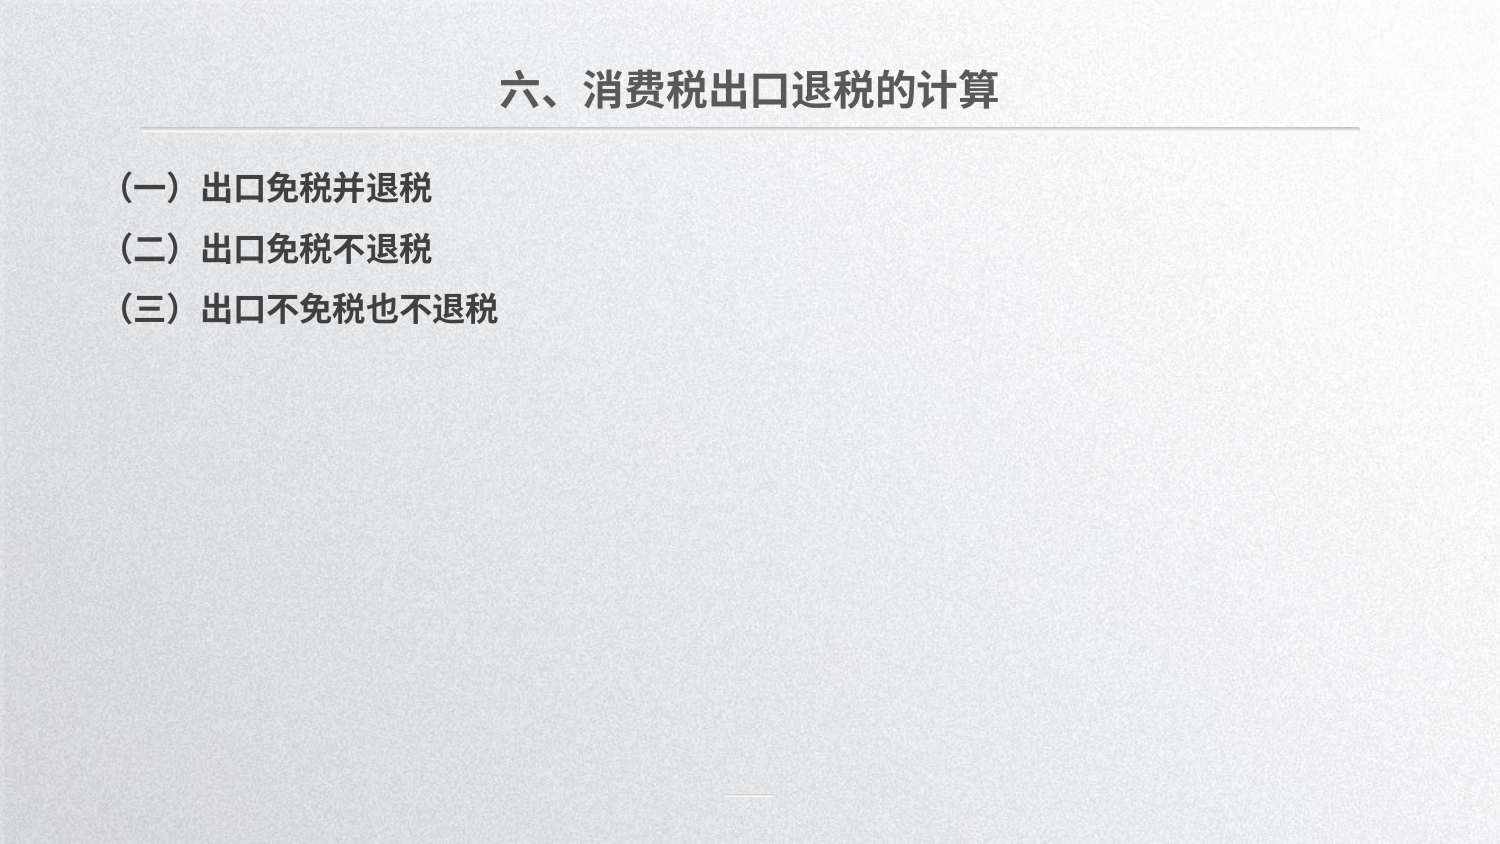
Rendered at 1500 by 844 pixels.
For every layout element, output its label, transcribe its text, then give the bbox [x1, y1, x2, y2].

picture [0, 0, 1500, 844]
text_box 六、消费税出口退税的计算 [321, 57, 1179, 120]
text_box （一）出口免税并退税 （二）出口免税不退税 （三）出口不免税也不退税 [100, 159, 1400, 389]
